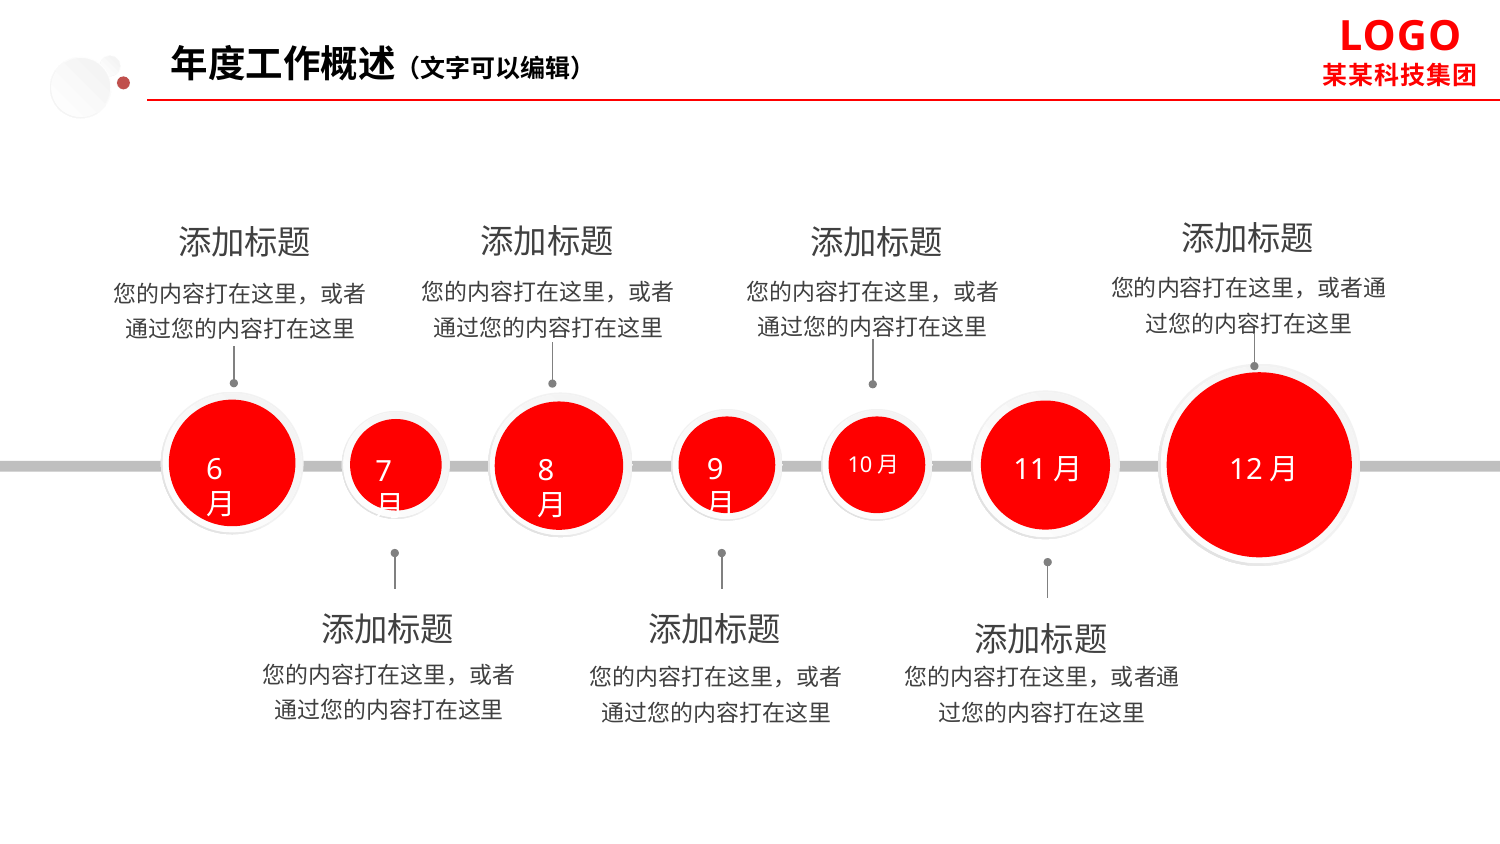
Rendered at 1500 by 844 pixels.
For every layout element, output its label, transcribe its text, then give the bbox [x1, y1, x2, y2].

text_box [463, 459, 482, 474]
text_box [670, 408, 790, 521]
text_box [487, 396, 633, 538]
text_box [0, 459, 155, 474]
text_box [563, 552, 869, 738]
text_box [1089, 197, 1409, 385]
text_box [953, 459, 965, 474]
text_box 年度工作概述（文字可以编辑） [159, 34, 736, 91]
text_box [341, 410, 459, 520]
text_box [237, 552, 541, 735]
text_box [85, 200, 393, 384]
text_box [970, 390, 1121, 540]
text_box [816, 408, 949, 521]
text_box [638, 459, 665, 474]
text_box [308, 459, 336, 474]
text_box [714, 200, 1031, 388]
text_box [873, 561, 1211, 738]
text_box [396, 200, 701, 389]
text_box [1157, 393, 1361, 567]
text_box [1365, 459, 1500, 474]
text_box [794, 459, 811, 474]
text_box [1126, 459, 1152, 474]
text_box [160, 392, 304, 535]
